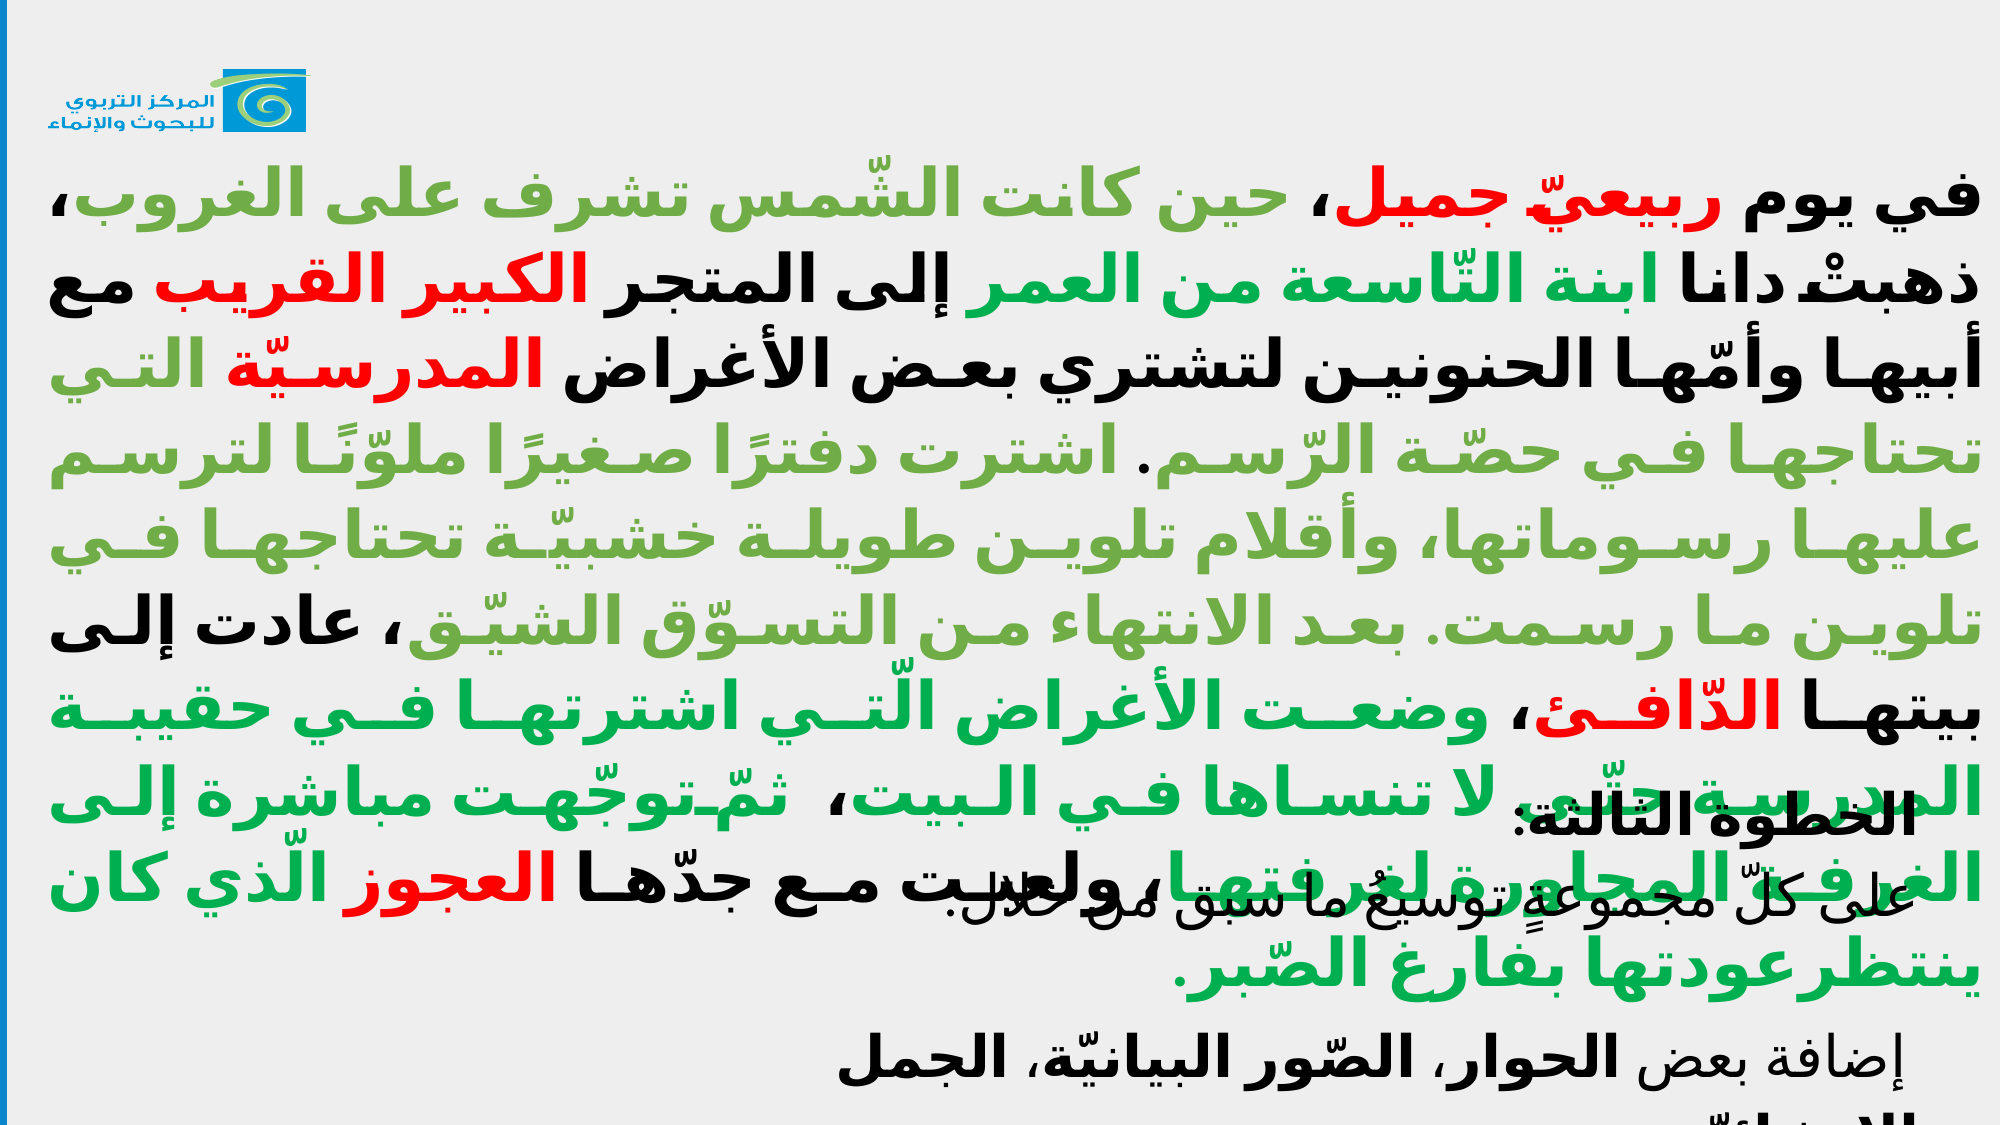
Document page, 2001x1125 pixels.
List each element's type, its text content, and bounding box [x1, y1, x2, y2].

text_box في يوم ربيعيّ جميل، حين كانت الشّمس تشرف على الغروب، ذهبتْ دانا ابنة التّاسعة من العمر إلى المتجر الكبير القريب مع أبيها وأمّها الحنونين لتشتري بعض الأغراض المدرسيّة التي تحتاجها في حصّة الرّسم. اشترت دفترًا صغيرًا ملوّنًا لترسم عليها رسوماتها، وأقلام تلوين طويلة خشبيّة تحتاجها في تلوين ما رسمت. بعد الانتهاء من التسوّق الشيّق، عادت إلى بيتها الدّافئ، وضعت الأغراض الّتي اشترتها في حقيبة المدرسة حتّى لا تنساها في البيت، ثمّ توجّهت مباشرة إلى الغرفة المجاورة لغرفتها، ولعبت مع جدّها العجوز الّذي كان ينتظرعودتها بفارغ الصّبر. [32, 137, 2000, 1008]
text_box الخطوة الثالثة: على كلّ مجموعةٍ توسيعُ ما سبق من خلال: إضافة بعض الحوار، الصّور البيانيّة، الجمل الإنشائيّة... [608, 759, 1935, 1125]
picture [0, 0, 7, 1125]
picture [48, 69, 311, 132]
picture [238, 84, 291, 126]
